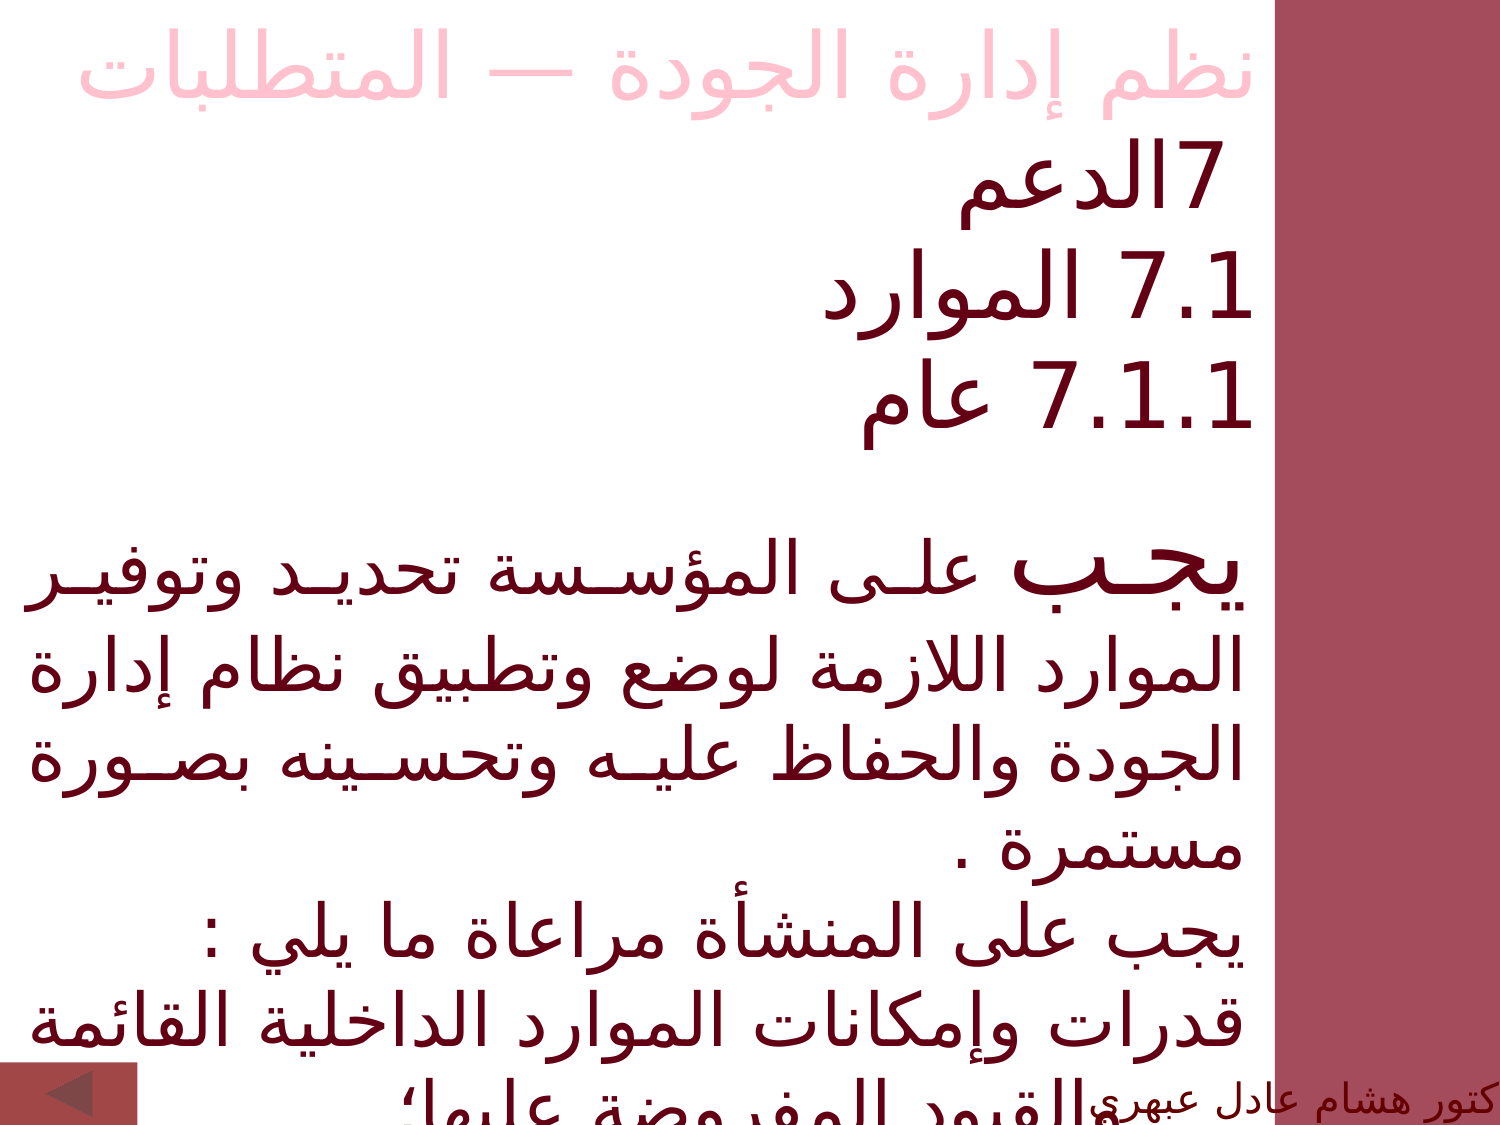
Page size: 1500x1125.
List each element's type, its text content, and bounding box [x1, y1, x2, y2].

text_box الدكتور هشام عادل عبهري [1073, 1064, 1500, 1125]
text_box [1273, 0, 1500, 1064]
text_box نظم إدارة الجودة — المتطلبات 7الدعم 7.1 الموارد 7.1.1 عام [0, 0, 1275, 455]
text_box [0, 1060, 140, 1125]
text_box يجب على المؤسسة تحديد وتوفير الموارد اللازمة لوضع وتطبيق نظام إدارة الجودة والحفاظ عليه وتحسينه بصورة مستمرة . يجب على المنشأة مراعاة ما يلي : قدرات وإمكانات الموارد الداخلية القائمة والقيود المفروضة عليها؛ ما الذي يتعين الحصول عليه من جهات خارجية. [12, 474, 1263, 1125]
